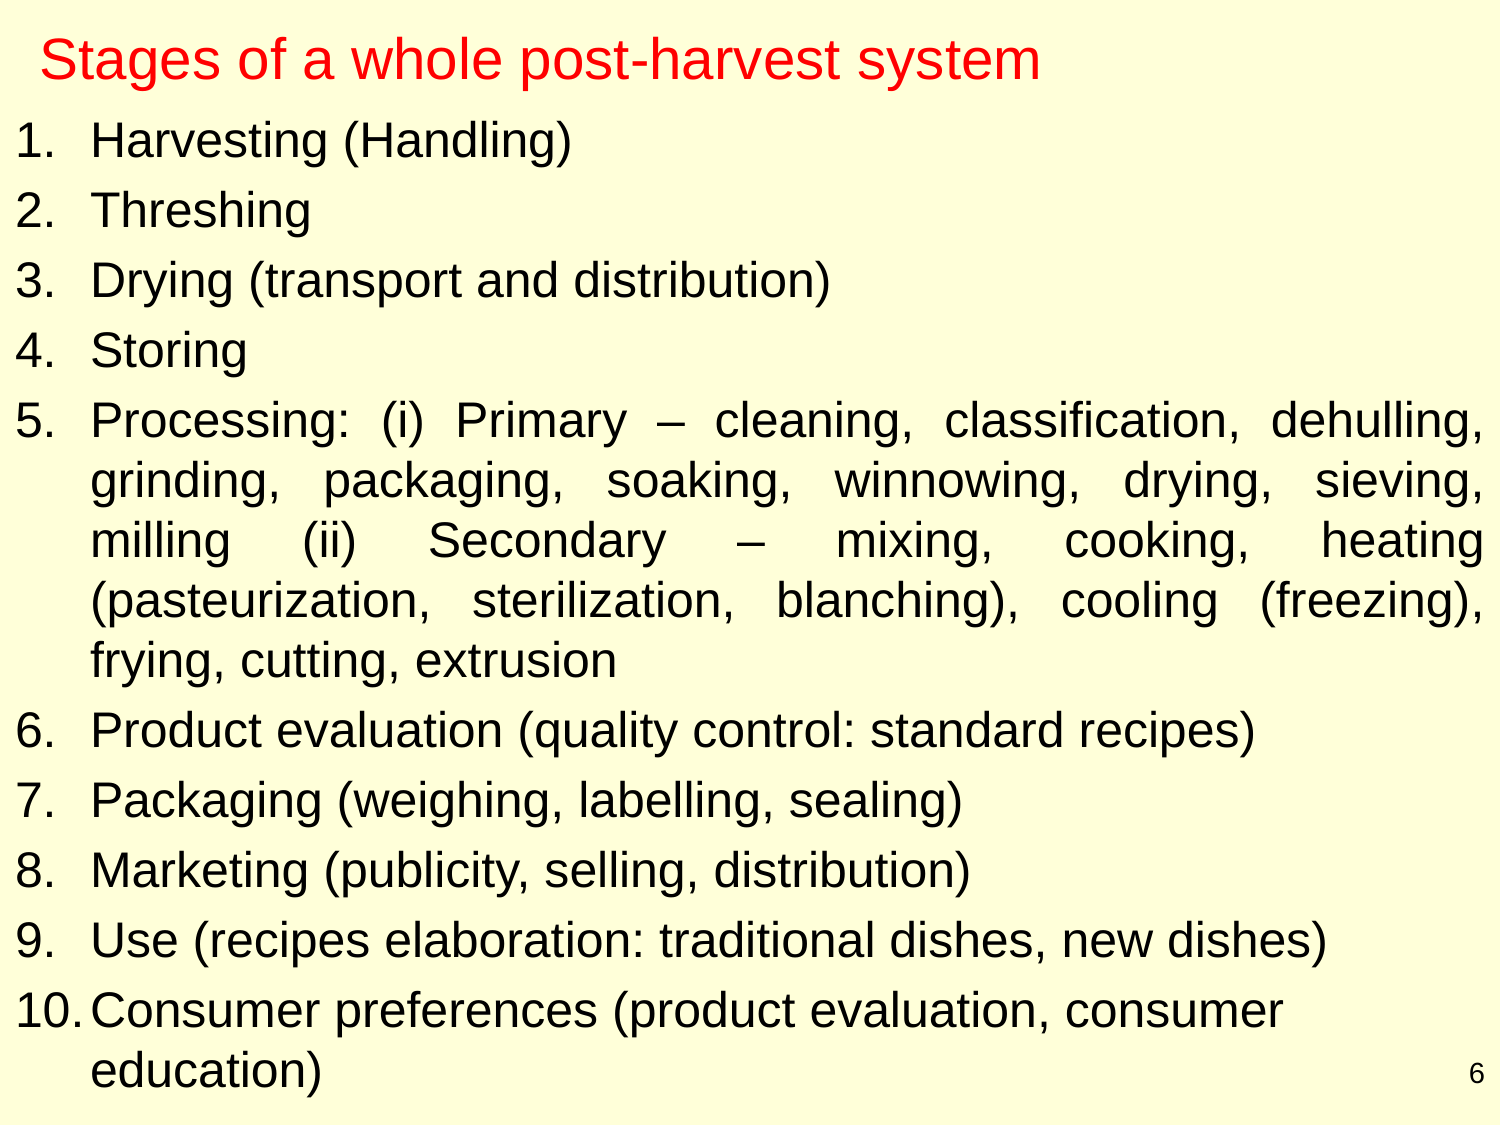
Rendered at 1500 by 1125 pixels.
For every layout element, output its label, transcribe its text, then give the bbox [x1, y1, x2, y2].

slide_number 6 [1149, 1046, 1500, 1125]
title Stages of a whole post-harvest system [24, 12, 1375, 99]
list Harvesting (Handling) Threshing Drying (transport and distribution) Storing Processing: (i) Primary – cleaning, classification, dehulling, grinding, packaging, soaking, winnowing, drying, sieving, milling (ii) Secondary – mixing, cooking, heating (pasteurization, sterilization, blanching), cooling (freezing), frying, cutting, extrusion Product evaluation (quality control: standard recipes) Packaging (weighing, labelling, sealing) Marketing (publicity, selling, distribution) Use (recipes elaboration: traditional dishes, new dishes) Consumer preferences (product evaluation, consumer education) [0, 99, 1500, 1125]
